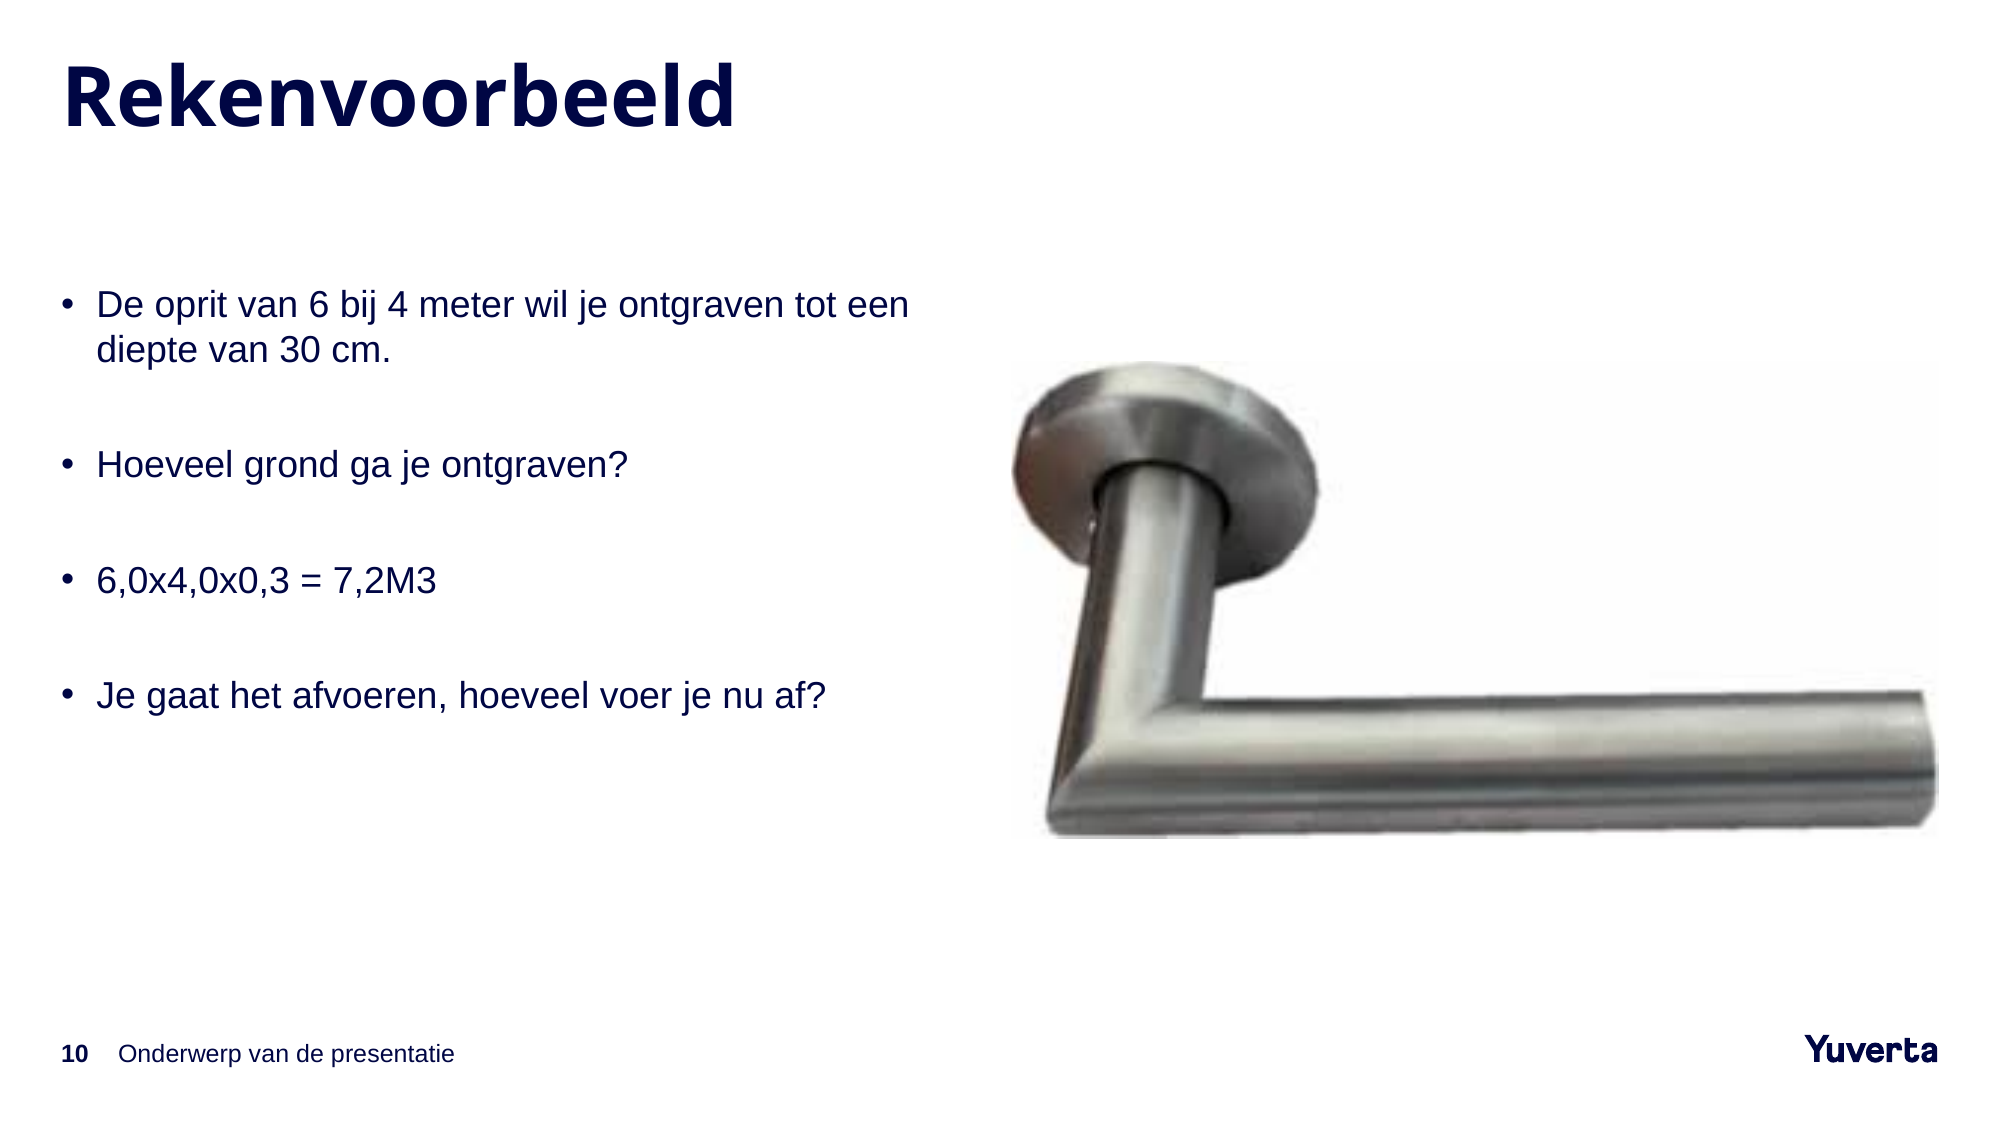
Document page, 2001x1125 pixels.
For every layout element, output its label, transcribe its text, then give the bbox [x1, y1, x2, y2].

picture [1011, 361, 1939, 839]
footer Onderwerp van de presentatie [118, 1037, 987, 1073]
list De oprit van 6 bij 4 meter wil je ontgraven tot een diepte van 30 cm. Hoeveel grond ga je ontgraven? 6,0x4,0x0,3 = 7,2M3 Je gaat het afvoeren, hoeveel voer je nu af? [60, 280, 987, 1006]
slide_number 10 [60, 1037, 113, 1073]
title Rekenvoorbeeld [60, 48, 1938, 239]
